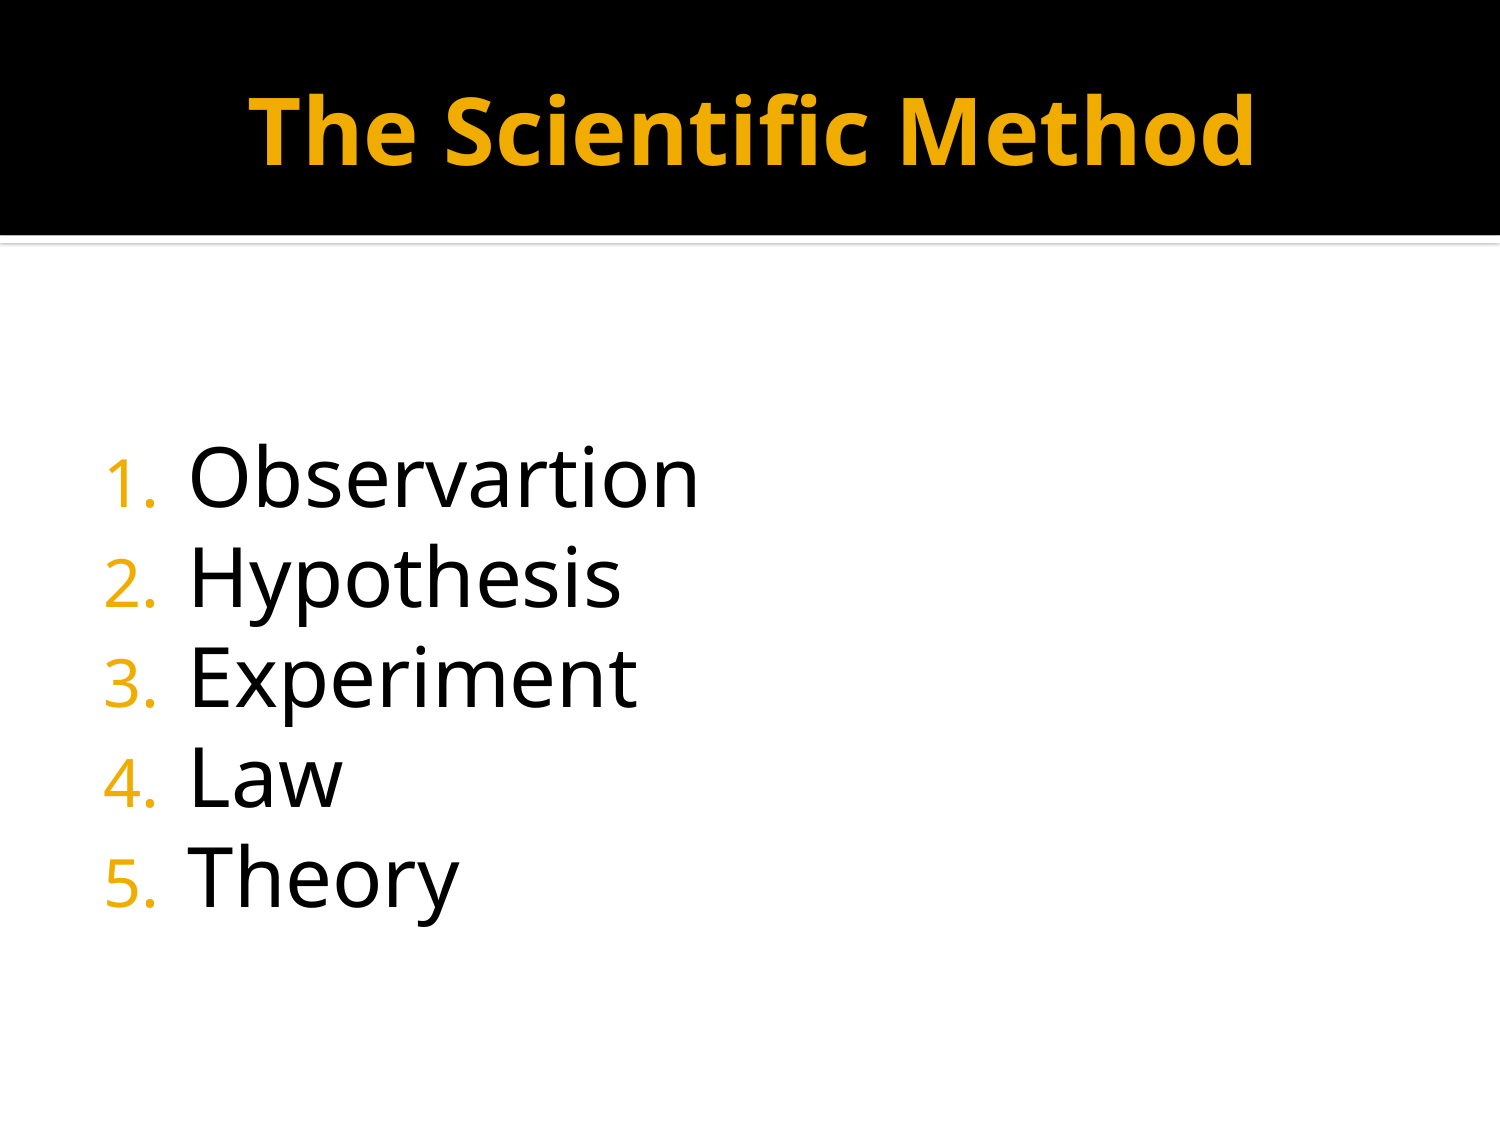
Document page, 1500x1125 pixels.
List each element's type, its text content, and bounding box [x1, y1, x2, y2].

title The Scientific Method [75, 25, 1425, 231]
list Observartion Hypothesis Experiment Law Theory [75, 291, 1425, 1050]
